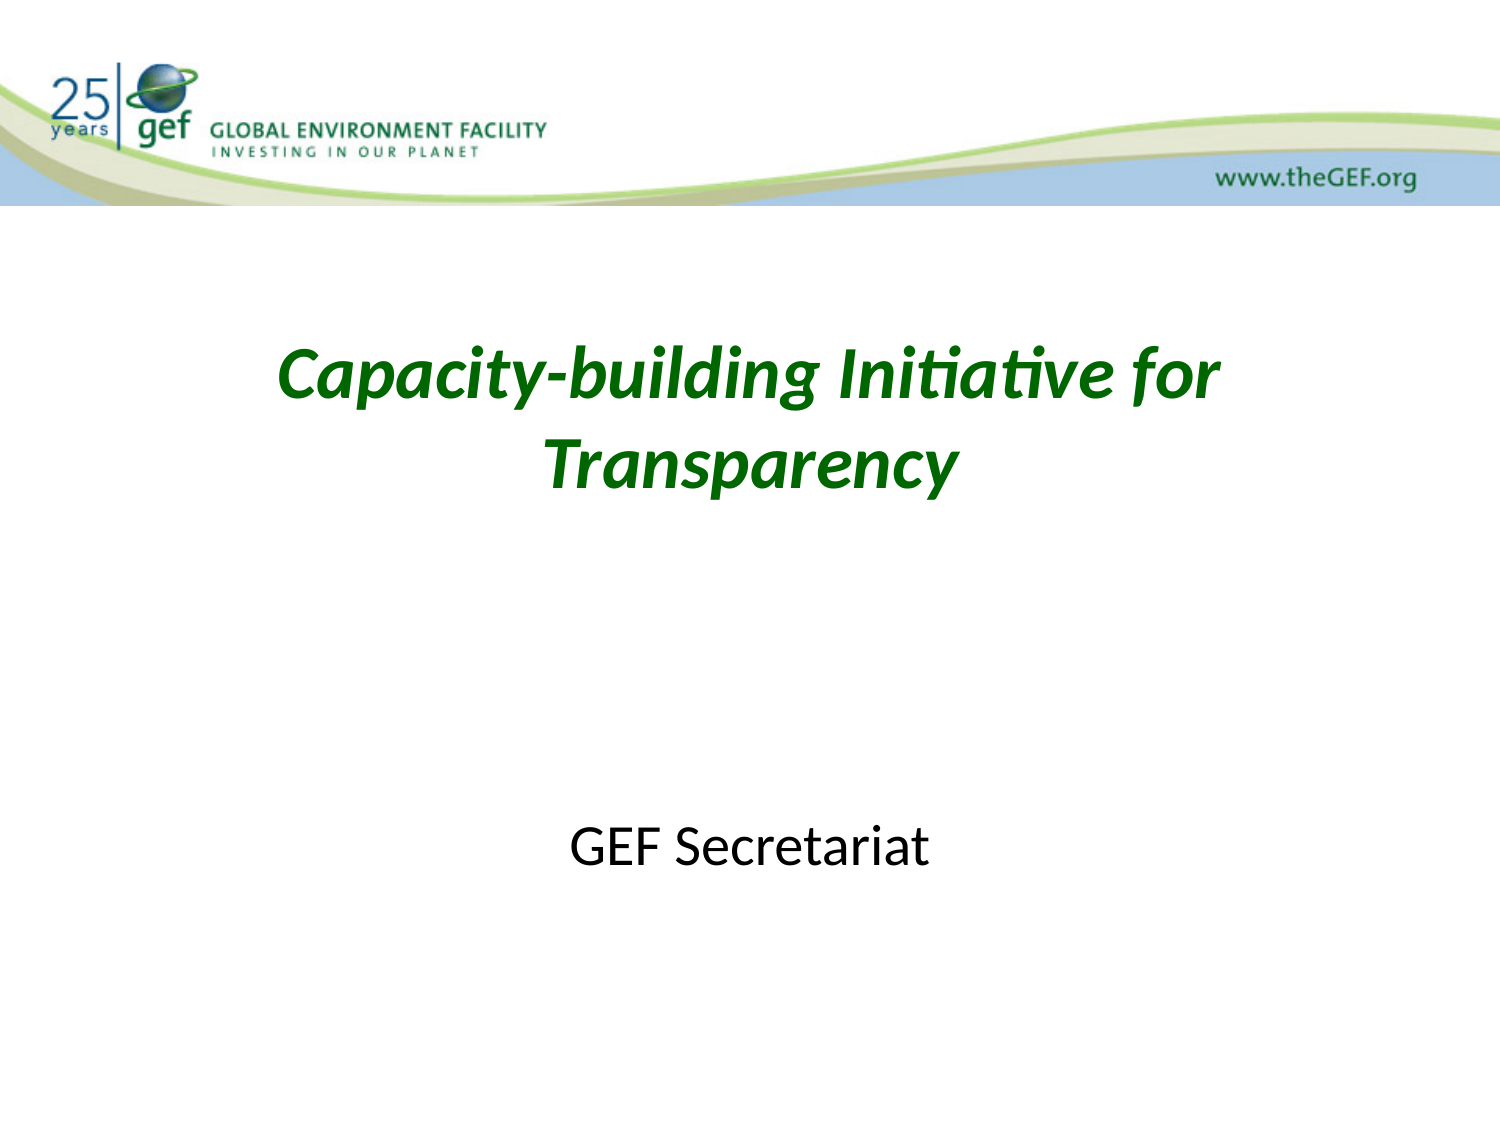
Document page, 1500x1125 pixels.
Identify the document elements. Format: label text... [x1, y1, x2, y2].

title Capacity-building Initiative for Transparency [74, 287, 1426, 501]
text_box GEF Secretariat [143, 799, 1357, 1013]
picture [0, 0, 1500, 206]
